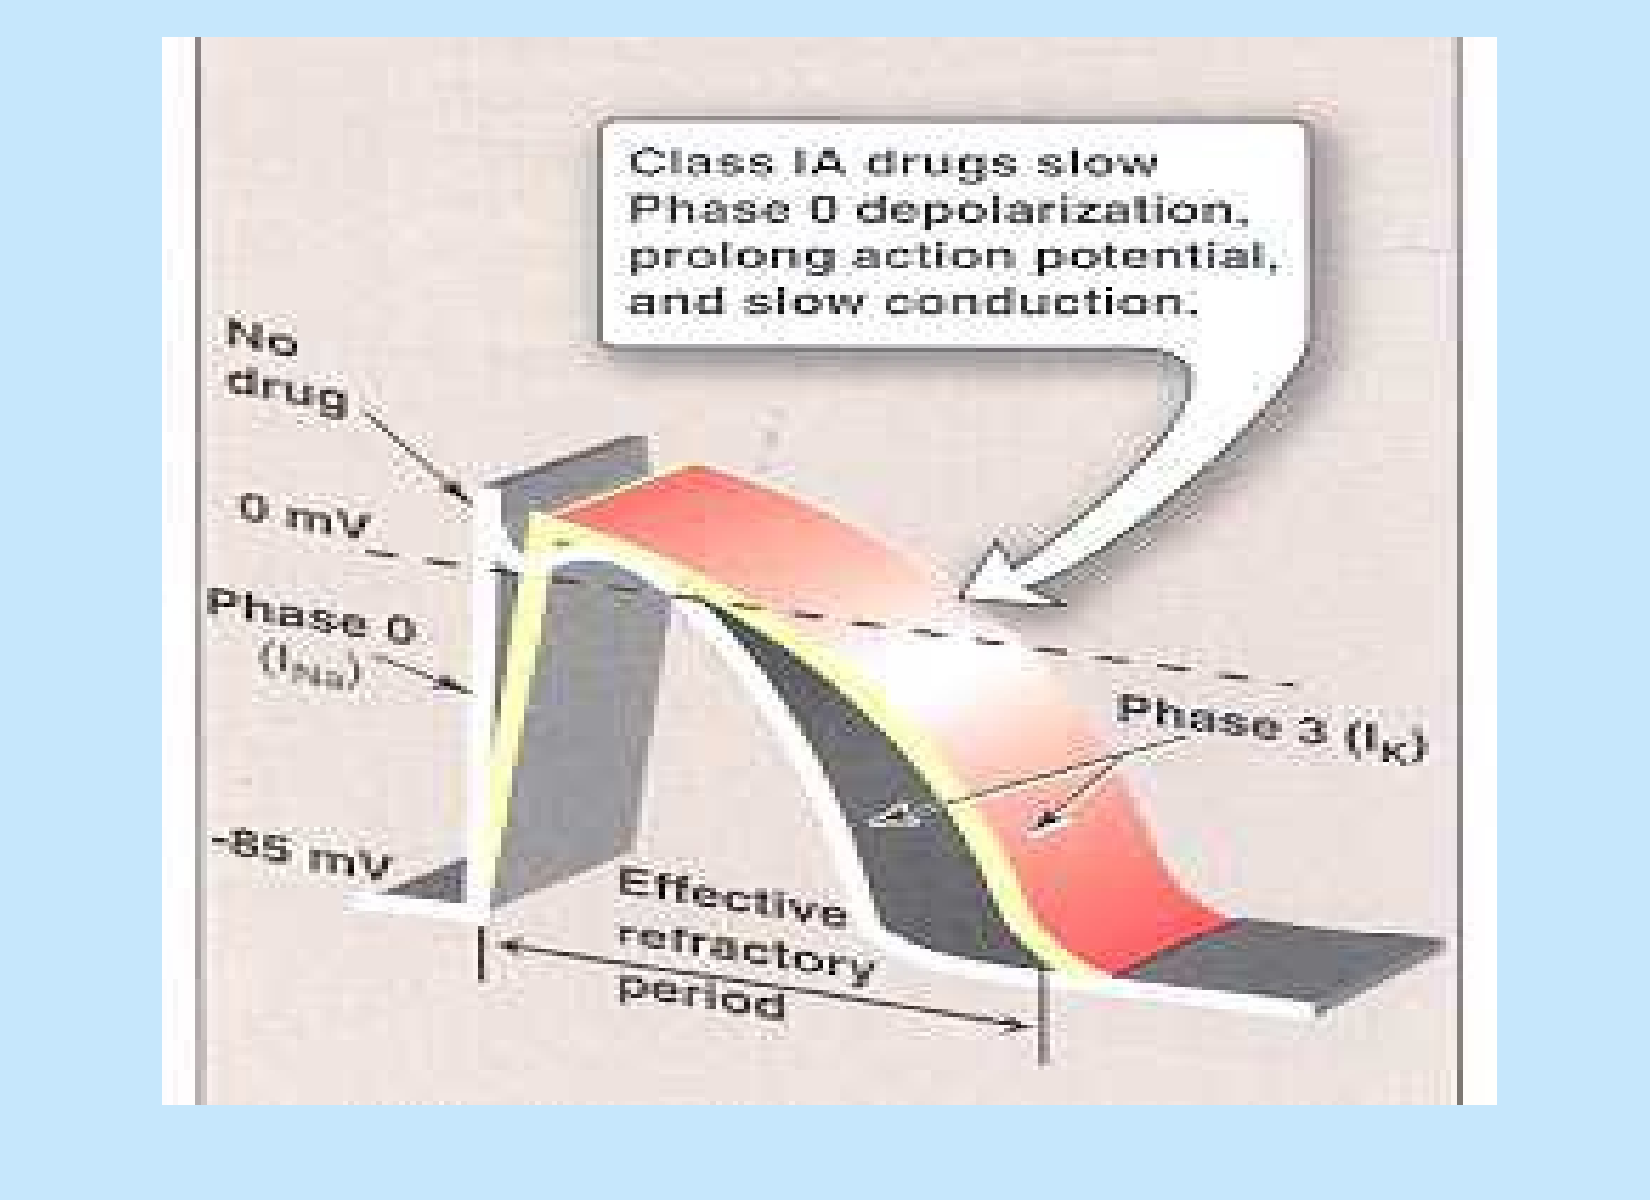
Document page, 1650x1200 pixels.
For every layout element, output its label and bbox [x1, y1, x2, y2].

picture [162, 37, 1497, 1105]
